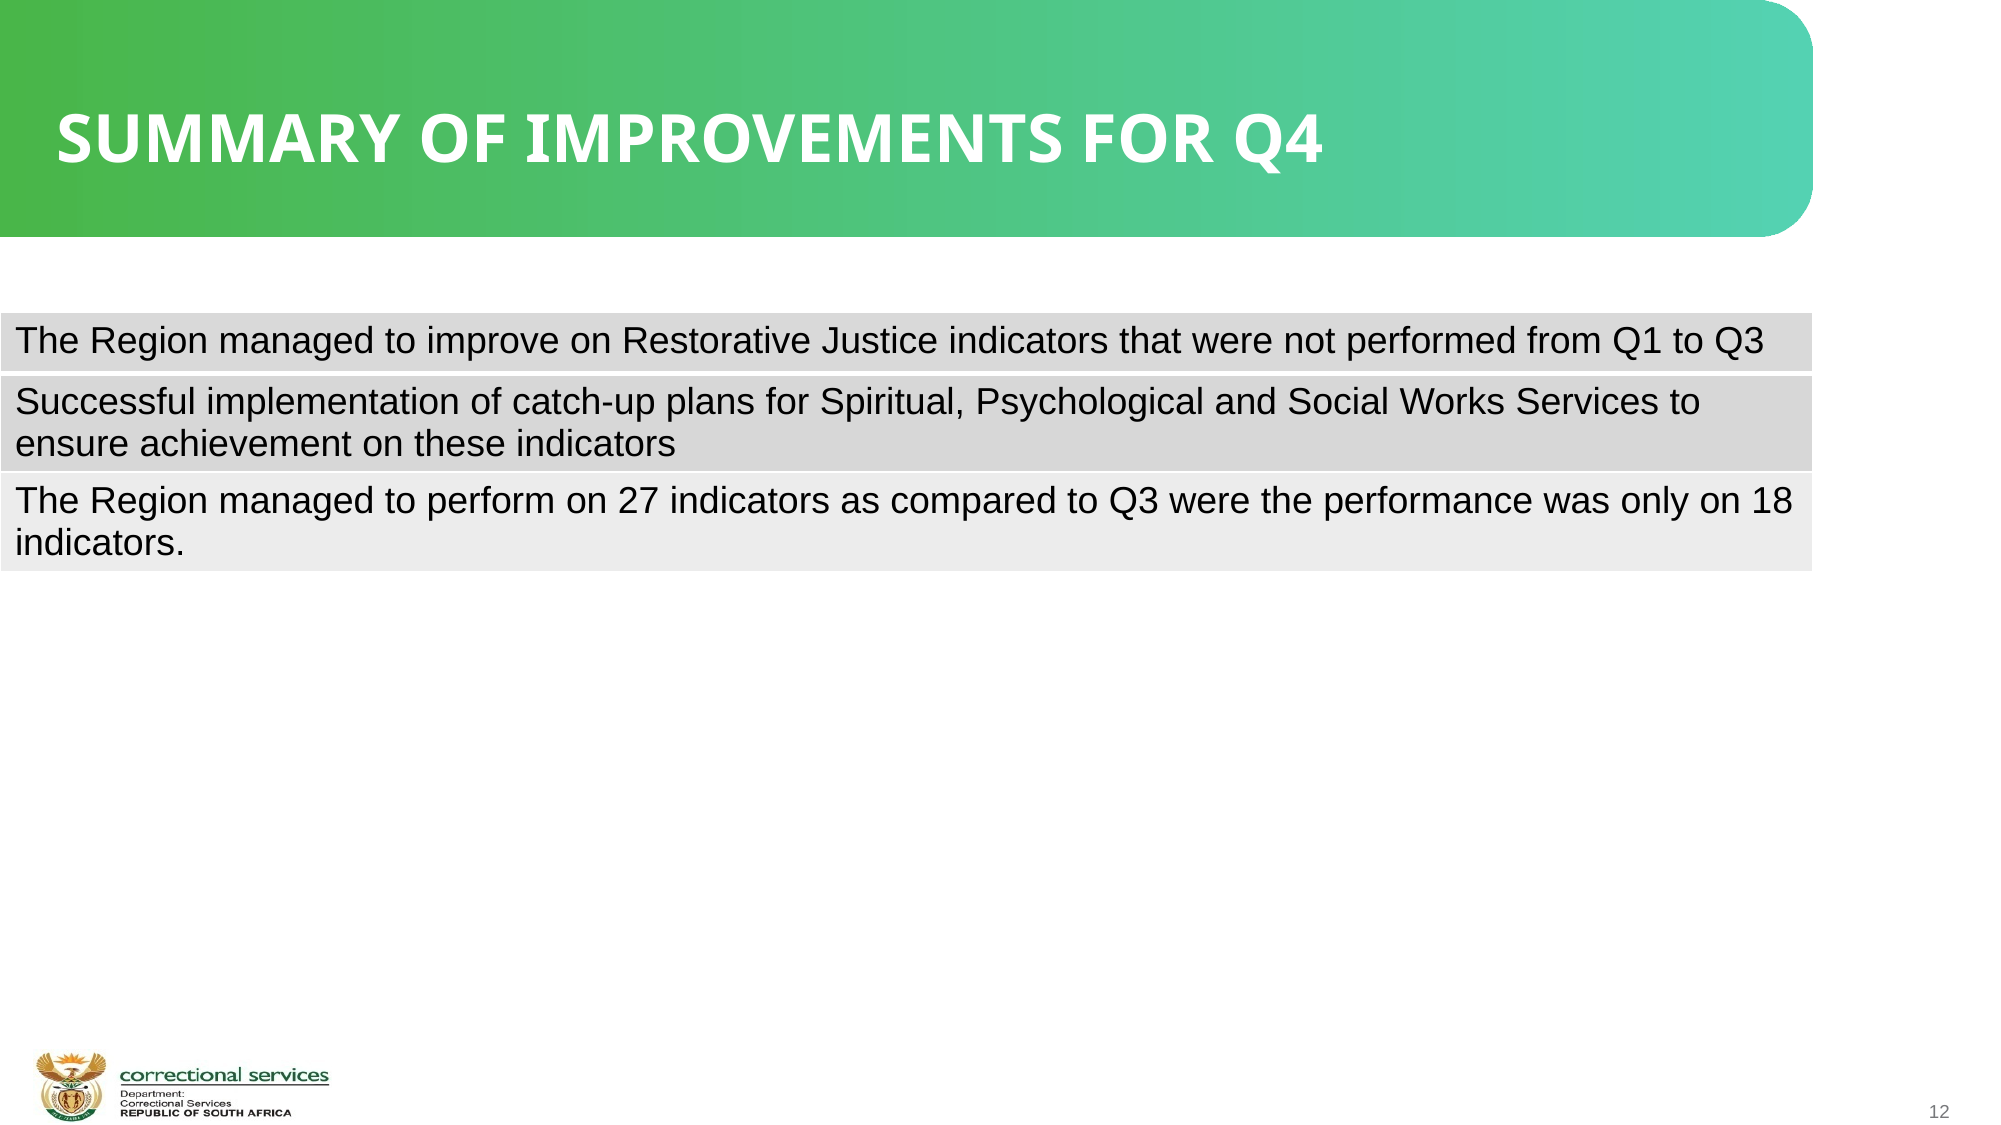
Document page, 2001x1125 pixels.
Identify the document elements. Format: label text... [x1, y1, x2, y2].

picture [33, 1049, 332, 1123]
table_header The Region managed to improve on Restorative Justice indicators that were not performed from Q1 to Q3 [1, 313, 1812, 371]
table_cell Successful implementation of catch-up plans for Spiritual, Psychological and Social Works Services to ensure achievement on these indicators [1, 376, 1812, 471]
title SUMMARY OF IMPROVEMENTS FOR Q4 [41, 97, 1714, 237]
text_box [0, 0, 1813, 237]
table_cell The Region managed to perform on 27 indicators as compared to Q3 were the performance was only on 18 indicators. [1, 473, 1812, 571]
